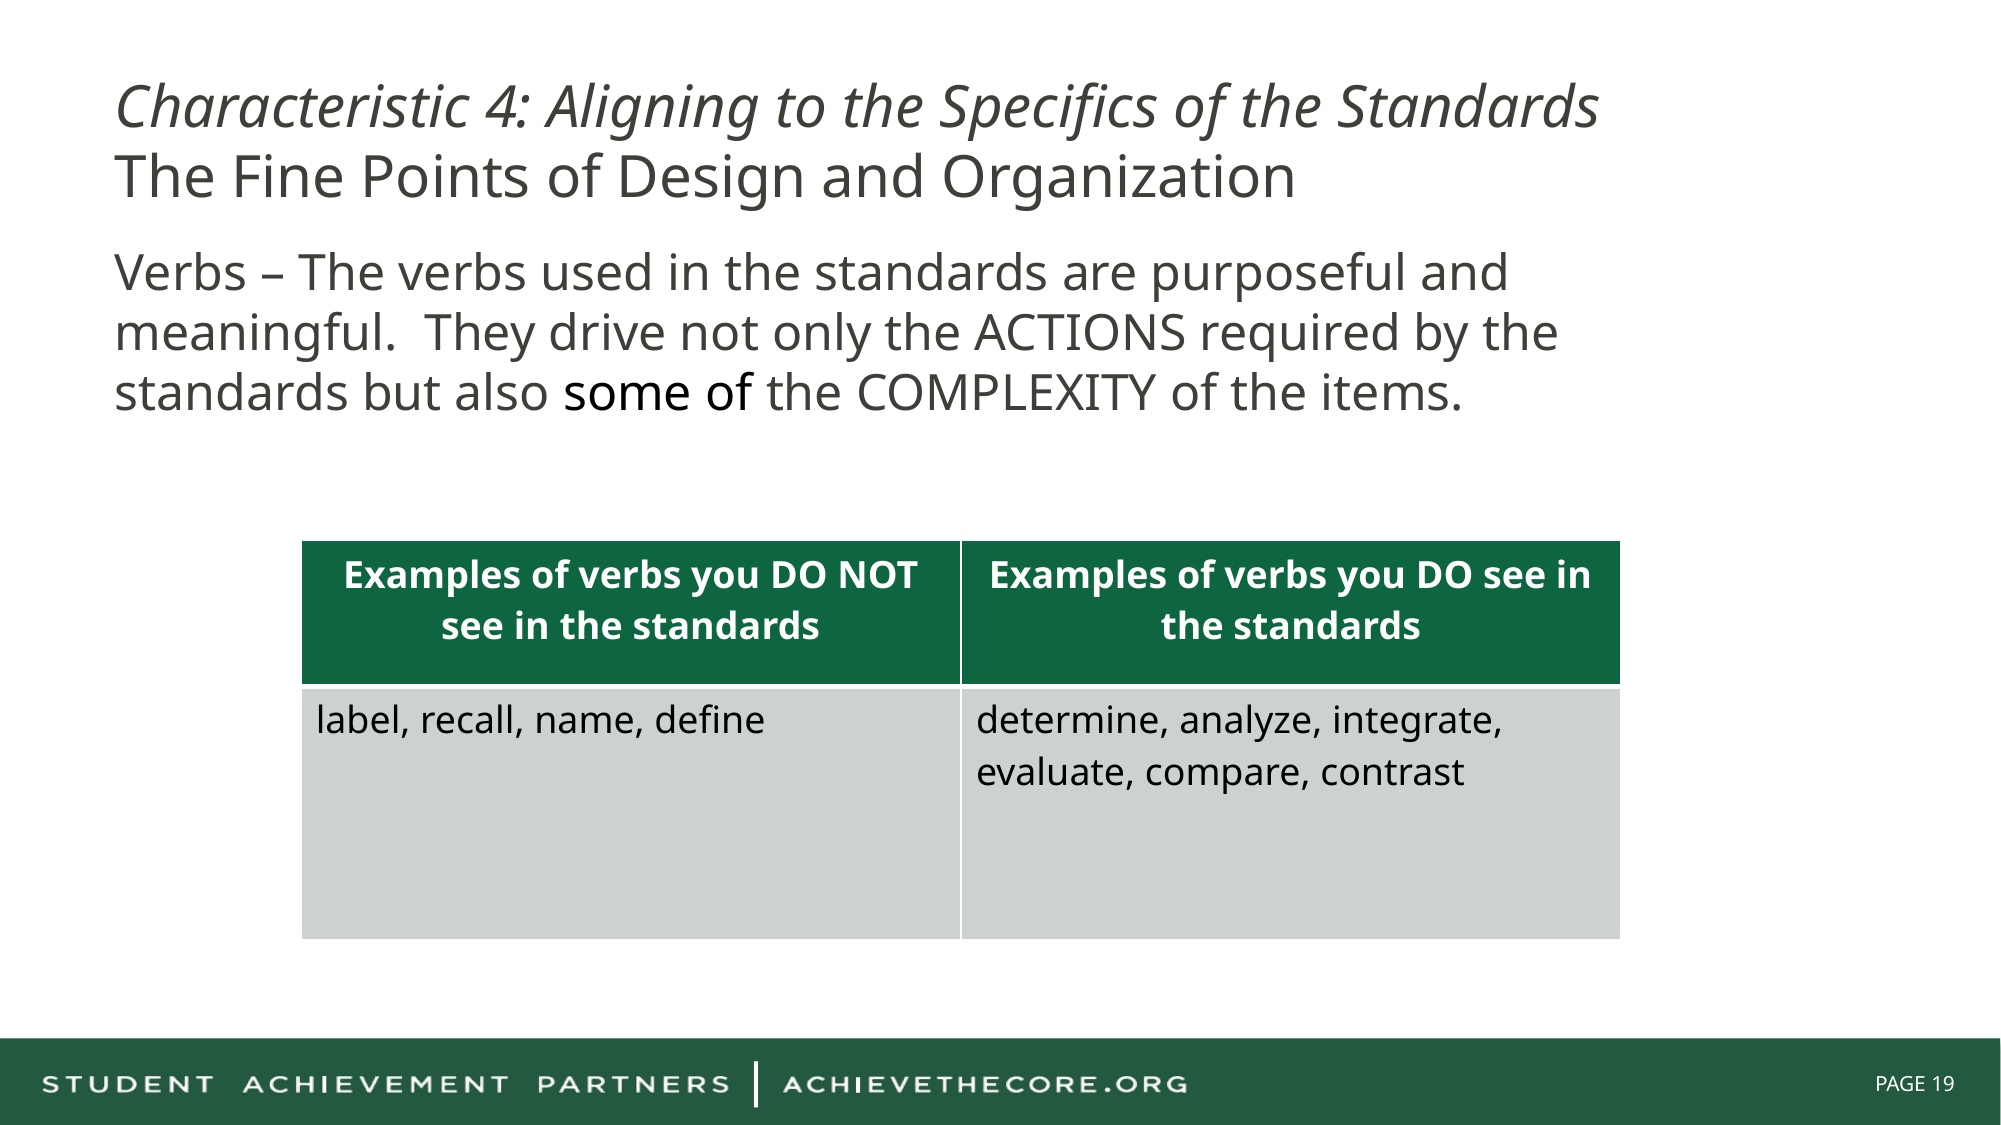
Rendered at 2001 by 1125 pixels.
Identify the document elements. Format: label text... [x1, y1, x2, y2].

title Characteristic 4: Aligning to the Specifics of the Standards The Fine Points of Design and Organization [99, 45, 1900, 233]
table_header Examples of verbs you DO see in the standards [962, 541, 1620, 684]
table_cell label, recall, name, define [302, 689, 960, 939]
list Verbs – The verbs used in the standards are purposeful and meaningful. They drive not only the ACTIONS required by the standards but also some of the COMPLEXITY of the items. [99, 232, 1822, 1005]
table_header Examples of verbs you DO NOT see in the standards [302, 541, 960, 684]
table_cell determine, analyze, integrate, evaluate, compare, contrast [962, 689, 1620, 939]
